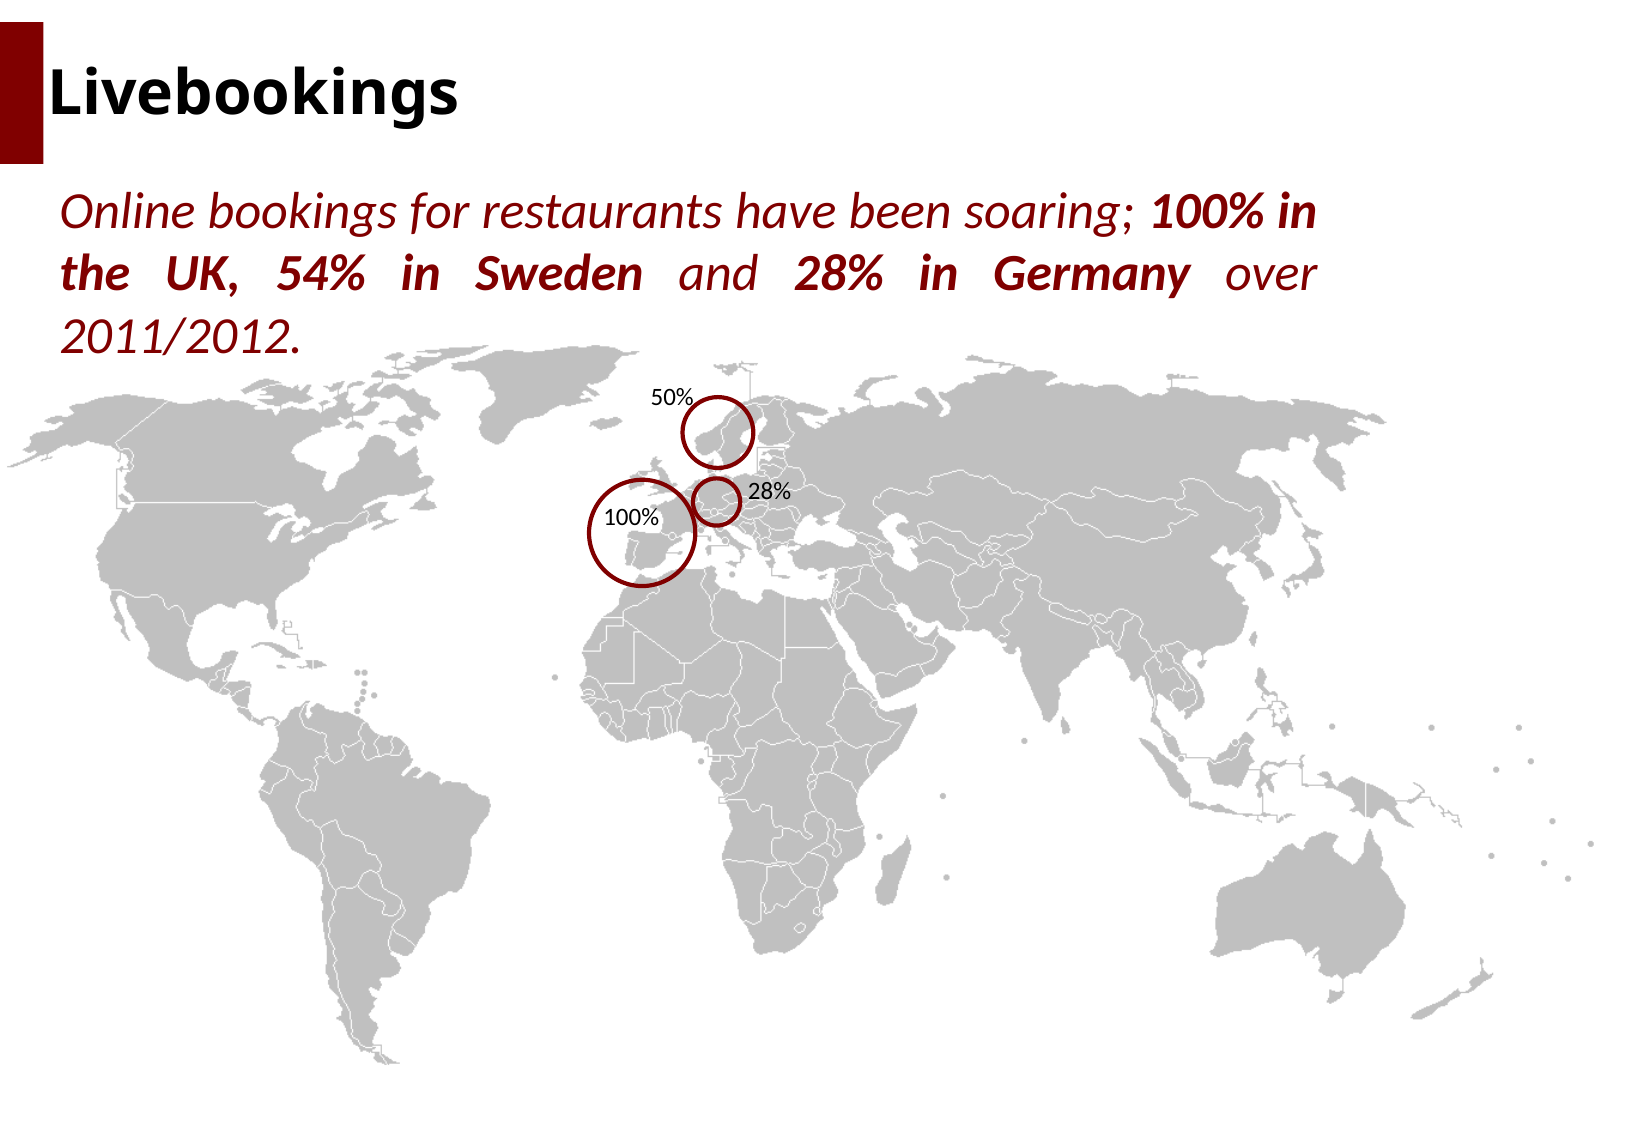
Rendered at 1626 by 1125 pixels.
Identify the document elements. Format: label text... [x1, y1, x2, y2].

picture [0, 337, 1625, 1078]
title Livebookings [32, 19, 1581, 161]
text_box Online bookings for restaurants have been soaring; 100% in the UK, 54% in Sweden and 28% in Germany over 2011/2012. [44, 168, 1333, 336]
